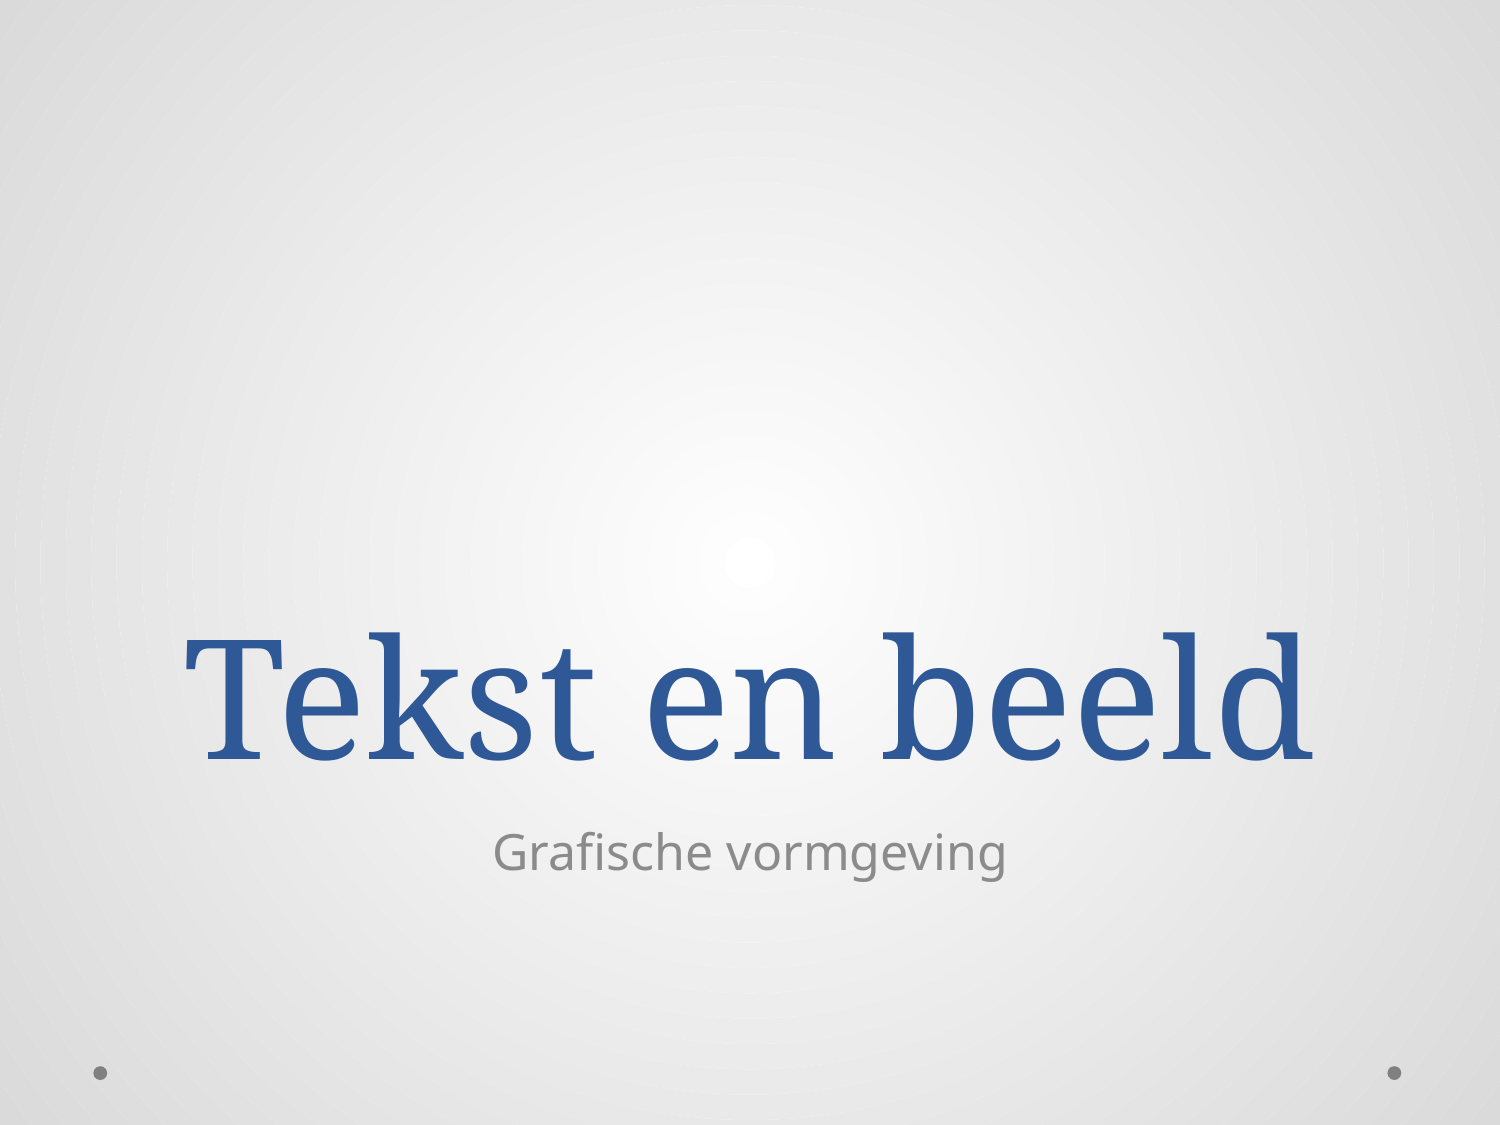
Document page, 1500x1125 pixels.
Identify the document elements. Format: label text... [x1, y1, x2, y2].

title Tekst en beeld [112, 99, 1388, 800]
subtitle Grafische vormgeving [225, 812, 1275, 1013]
